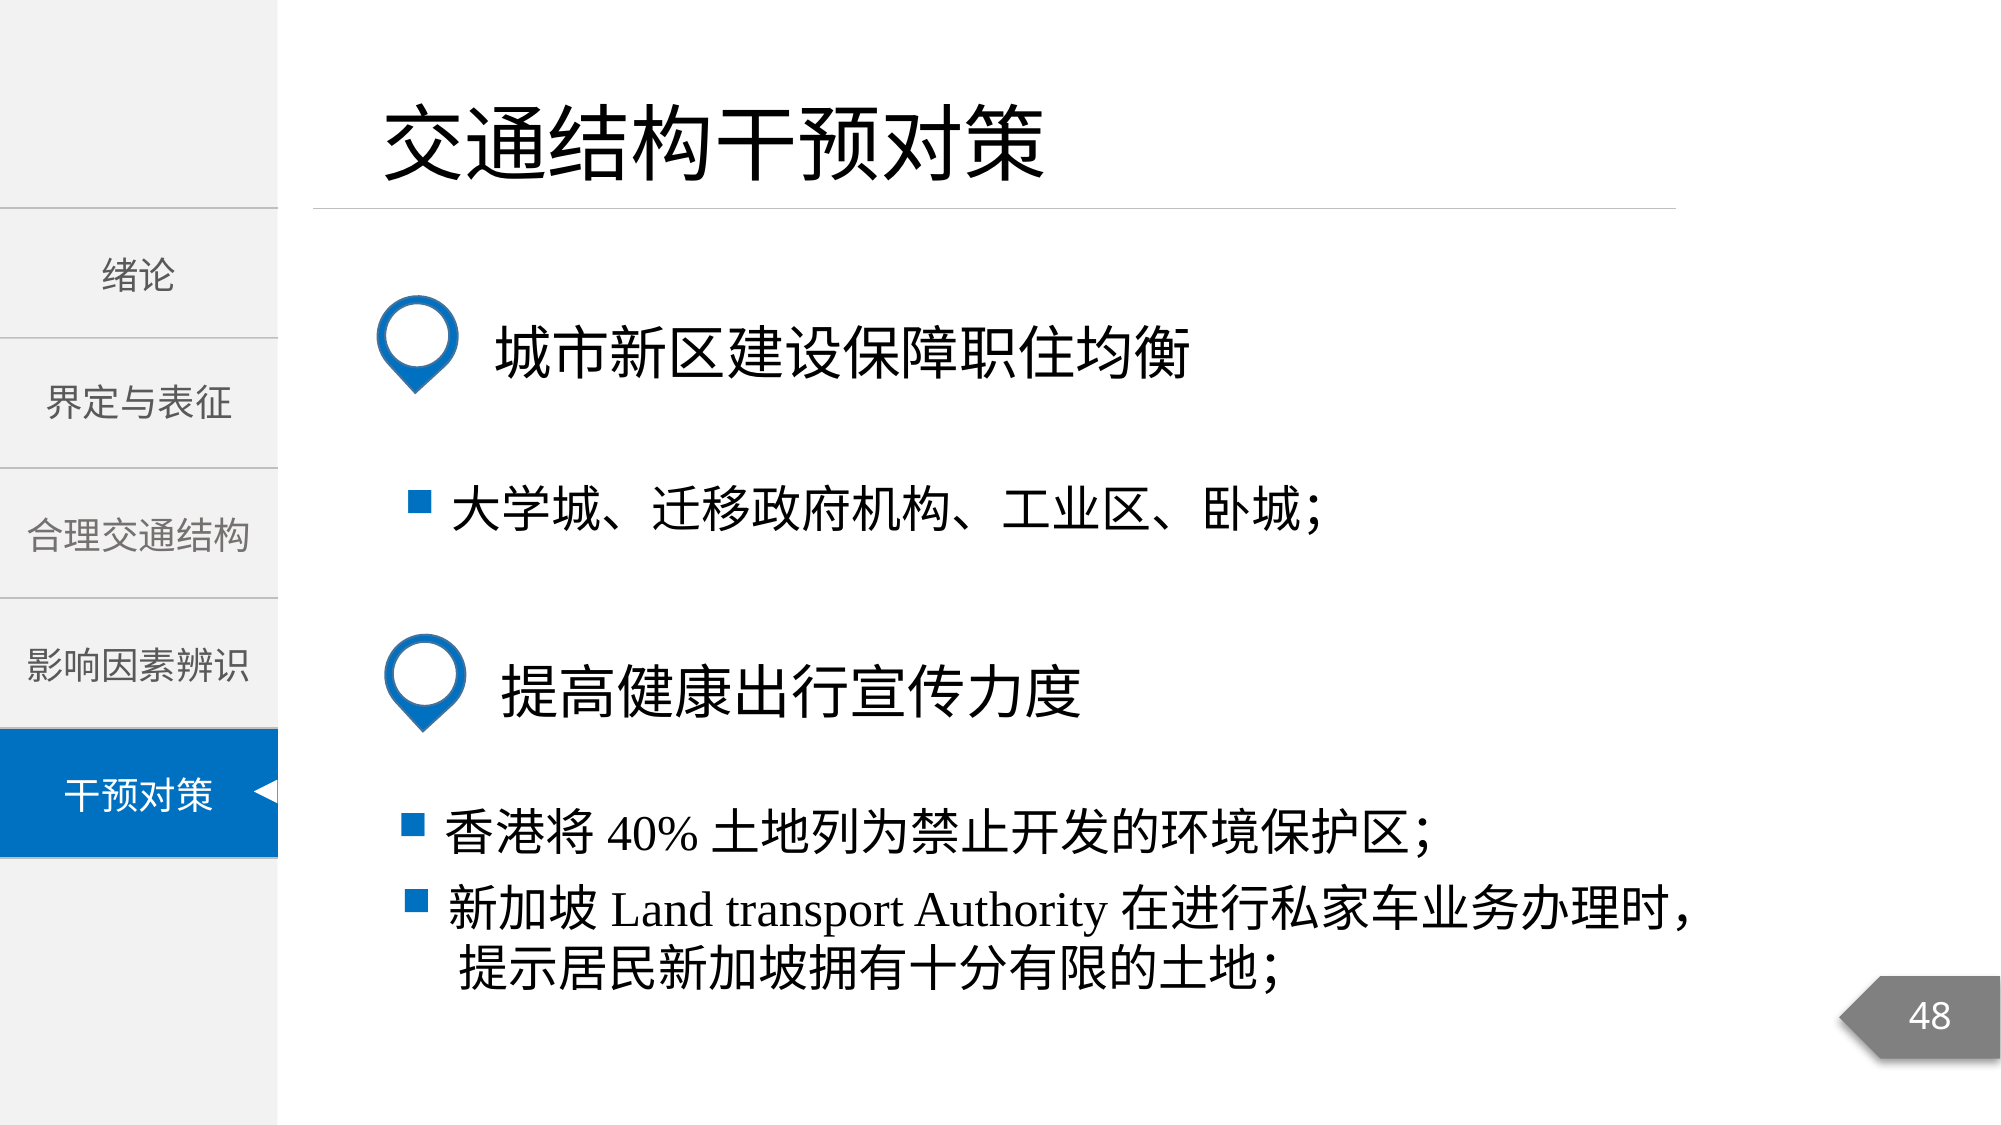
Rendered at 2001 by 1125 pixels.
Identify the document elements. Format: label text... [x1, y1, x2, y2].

text_box 香港将40%土地列为禁止开发的环境保护区； [383, 762, 1476, 868]
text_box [385, 634, 466, 715]
text_box 大学城、迁移政府机构、工业区、卧城； [389, 439, 1367, 545]
text_box 提高健康出行宣传力度 [485, 647, 1098, 732]
text_box 城市新区建设保障职住均衡 [478, 308, 1207, 394]
text_box 新加坡Land transport Authority在进行私家车业务办理时， 提示居民新加坡拥有十分有限的土地； [386, 868, 1736, 1004]
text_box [377, 296, 458, 377]
